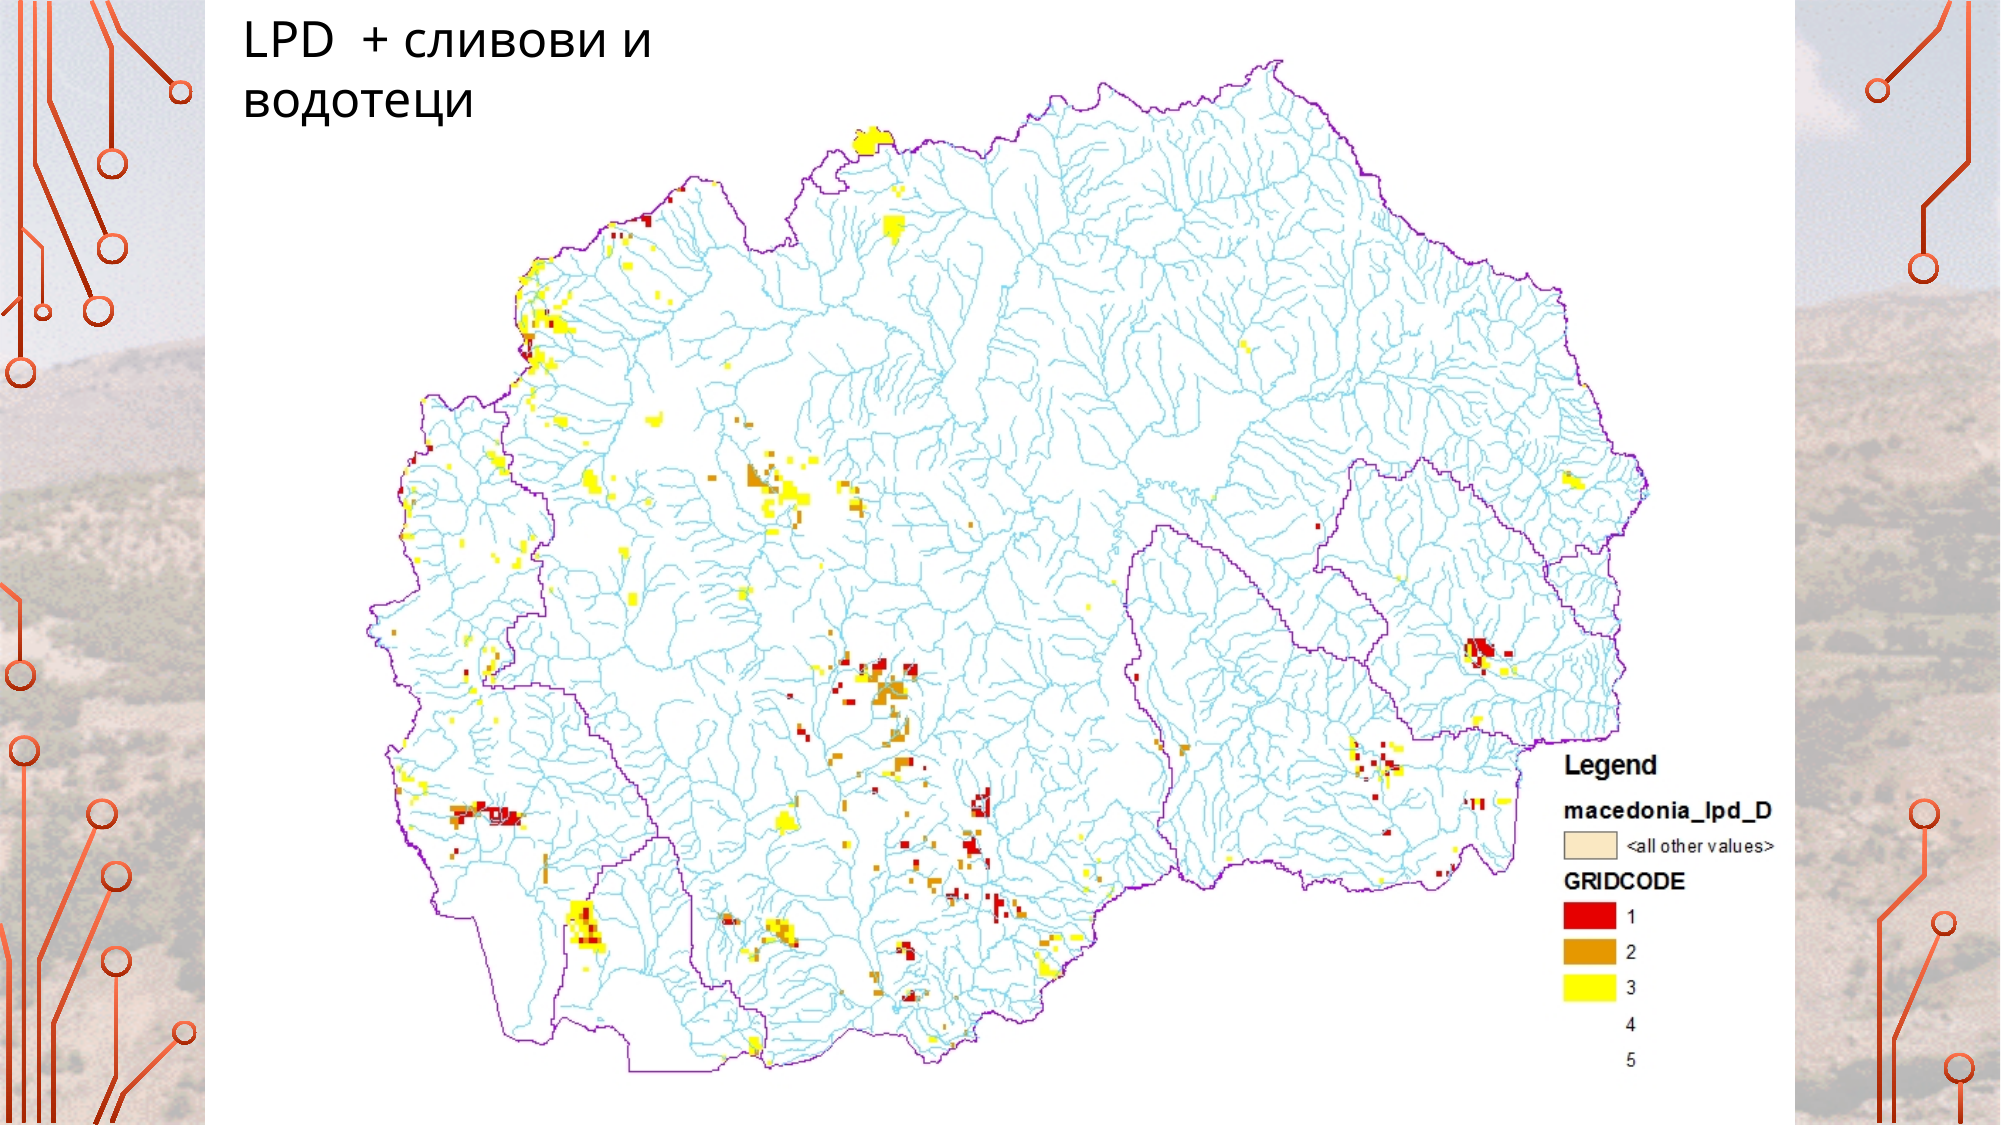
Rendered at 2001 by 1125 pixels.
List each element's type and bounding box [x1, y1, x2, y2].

picture [204, 0, 1796, 1125]
